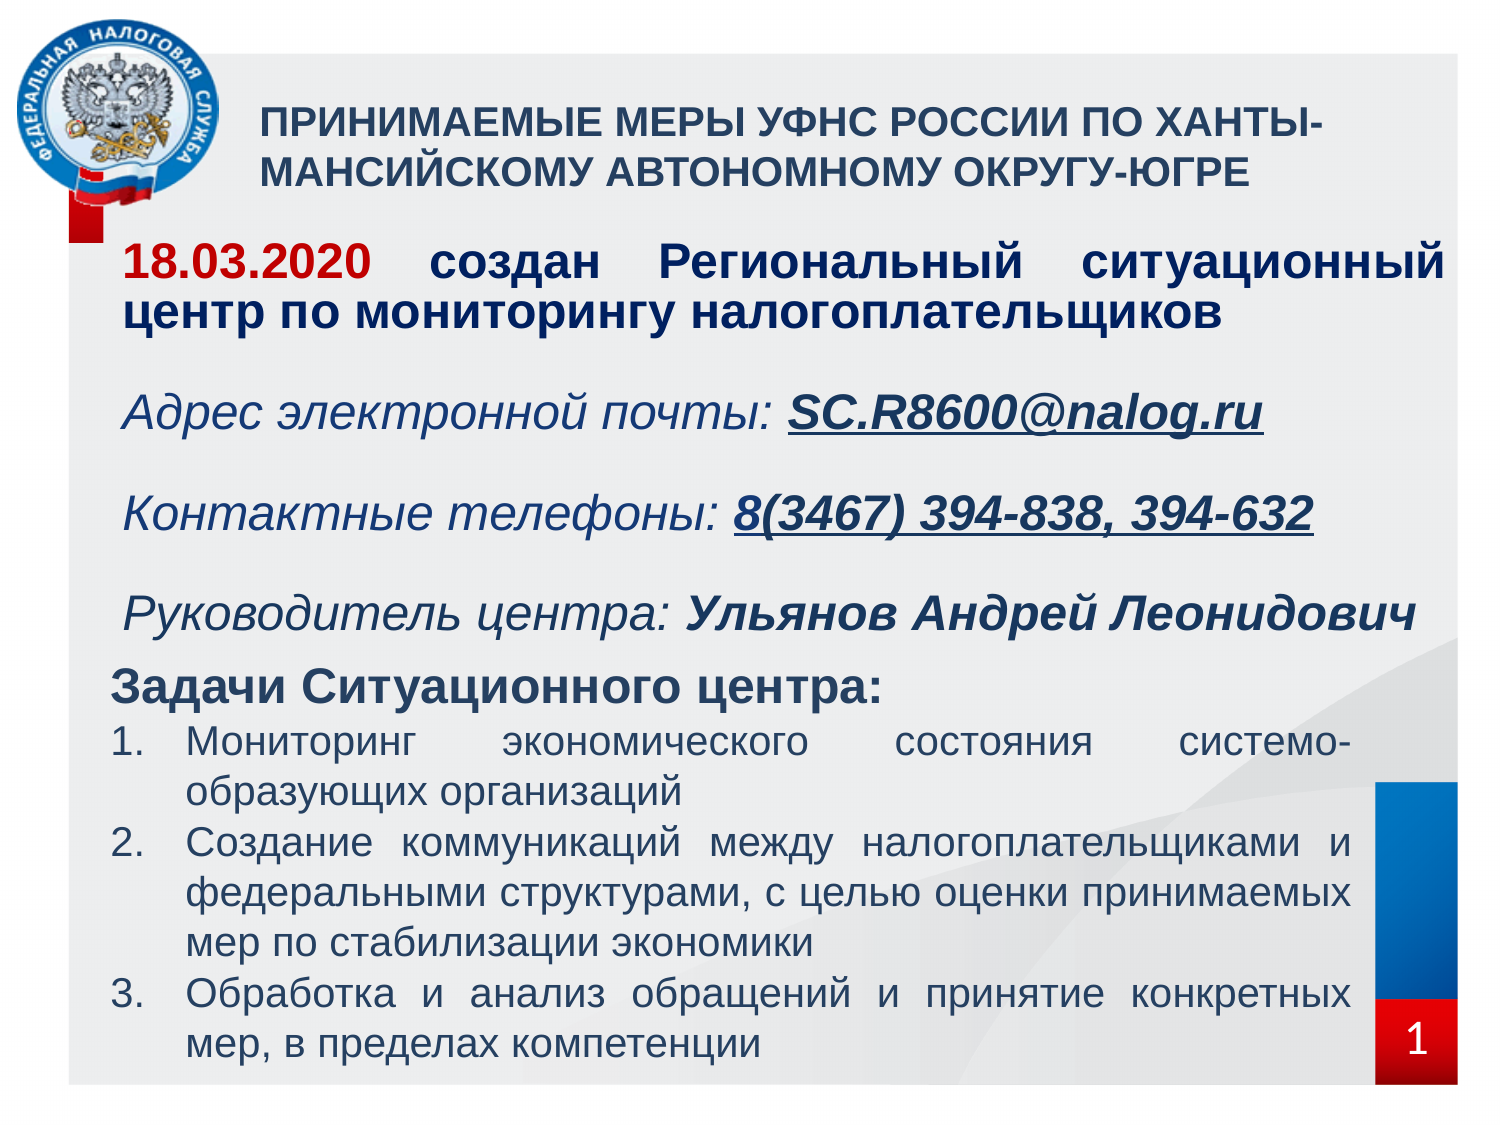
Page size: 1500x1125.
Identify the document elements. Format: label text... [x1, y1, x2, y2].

slide_number 1 [1365, 991, 1468, 1095]
title принимаемые Меры УФНС РОССИИ по Ханты-мансийскому автономному округу-Югре [244, 54, 1449, 231]
text_box Задачи Ситуационного центра: Мониторинг экономического состояния системо-образующих организаций Создание коммуникаций между налогоплательщиками и федеральными структурами, с целью оценки принимаемых мер по стабилизации экономики Обработка и анализ обращений и принятие конкретных мер, в пределах компетенции [53, 656, 1365, 1072]
text_box 18.03.2020 создан Региональный ситуационный центр по мониторингу налогоплательщиков Адрес электронной почты: SC.R8600@nalog.ru Контактные телефоны: 8(3467) 394-838, 394-632 Руководитель центра: Ульянов Андрей Леонидович [64, 231, 1459, 647]
picture [0, 0, 1500, 1125]
